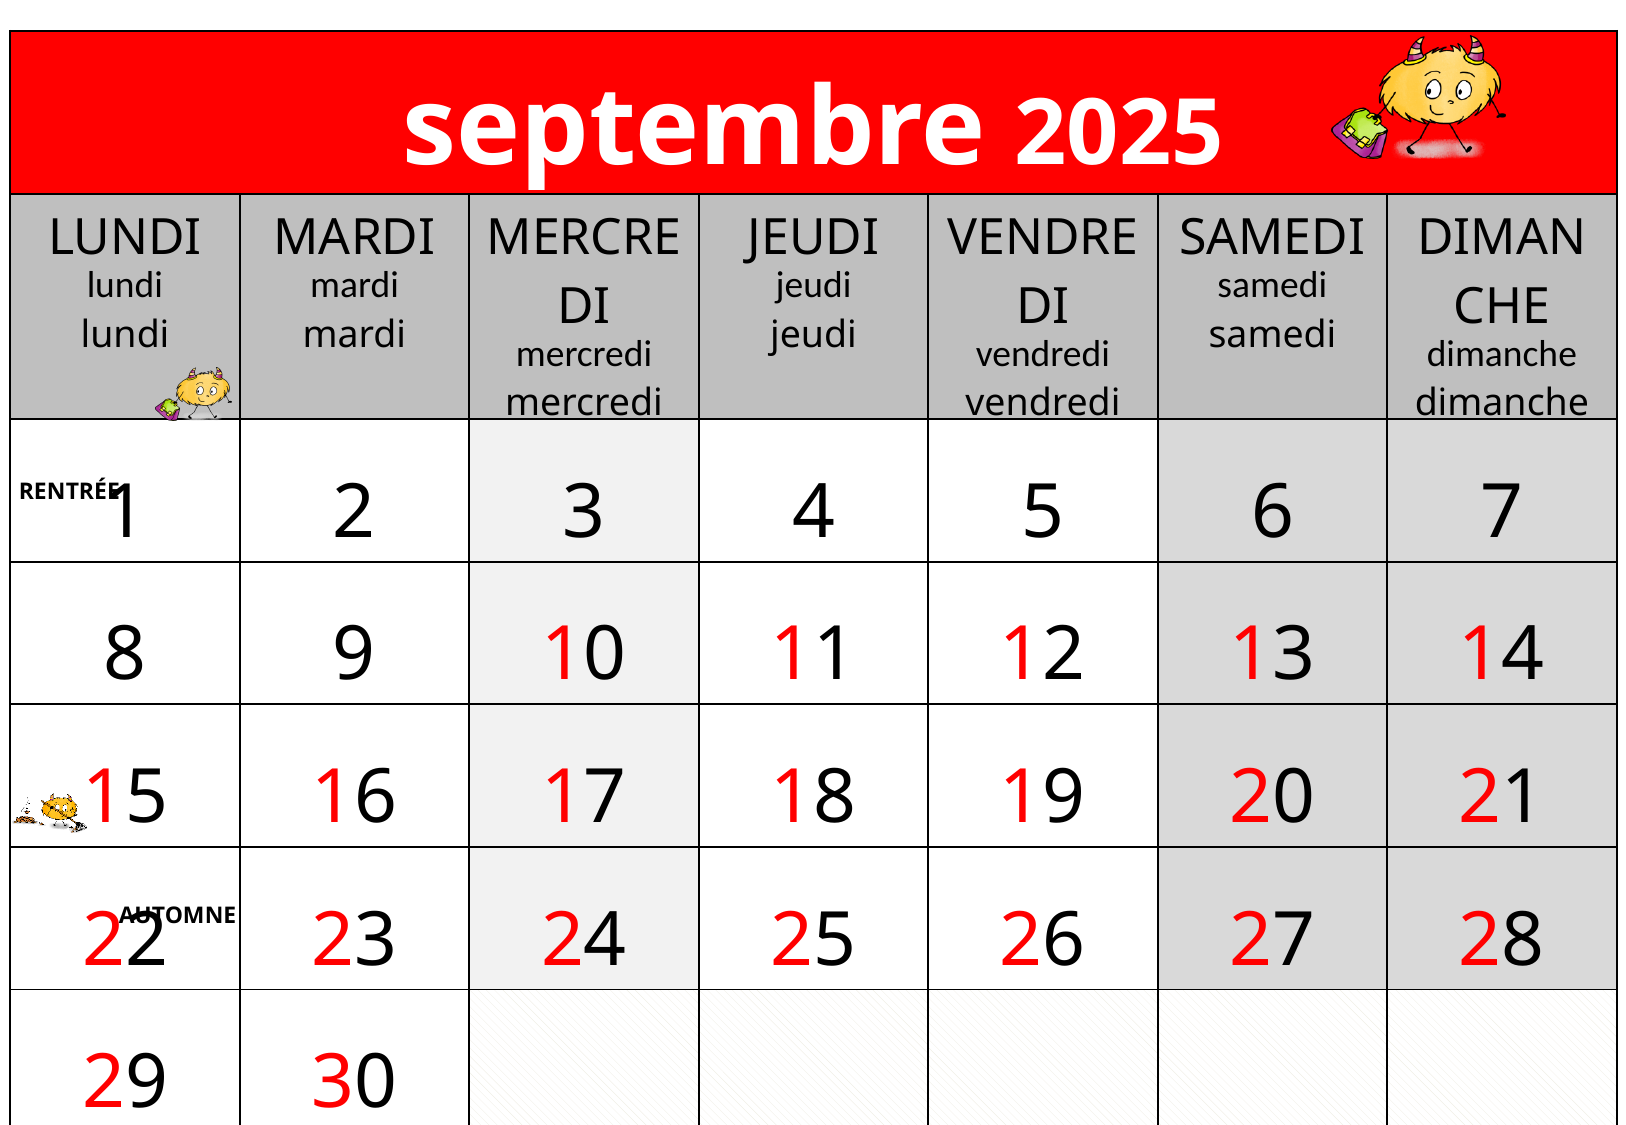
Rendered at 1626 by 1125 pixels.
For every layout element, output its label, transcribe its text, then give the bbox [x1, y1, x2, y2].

table_cell 4 [700, 420, 927, 561]
table_cell 16 [241, 705, 468, 846]
table_cell LUNDI lundi lundi [11, 195, 239, 418]
table_cell MARDI mardi mardi [241, 195, 468, 418]
table_cell 7 [1388, 420, 1616, 561]
table_cell 18 [700, 705, 927, 846]
table_cell 6 [1159, 420, 1386, 561]
table_cell 9 [241, 563, 468, 703]
table_cell VENDREDI vendredi vendredi [929, 195, 1157, 418]
table_cell 28 [1388, 848, 1616, 989]
table_cell [1159, 990, 1386, 1125]
table_cell [929, 990, 1157, 1125]
text_box RENTRÉE [0, 469, 135, 512]
table_cell 11 [700, 563, 927, 703]
picture [1330, 35, 1506, 159]
table_cell 23 [241, 848, 468, 989]
picture [155, 367, 232, 421]
table_cell JEUDI jeudi jeudi [700, 195, 927, 418]
table_cell [1388, 990, 1616, 1125]
table_cell 19 [929, 705, 1157, 846]
text_box AUTOMNE [85, 893, 252, 936]
table_cell 2 [241, 420, 468, 561]
table_cell SAMEDI samedi samedi [1159, 195, 1386, 418]
table_cell 17 [470, 705, 698, 846]
table_cell 5 [929, 420, 1157, 561]
table_cell DIMANCHE dimanche dimanche [1388, 195, 1616, 418]
table_cell 15 [11, 705, 239, 846]
table_cell 8 [11, 563, 239, 703]
table_cell 13 [1159, 563, 1386, 703]
table_cell 22 [11, 848, 239, 989]
table_cell 24 [470, 848, 698, 989]
table_cell 1 [11, 420, 239, 561]
table_cell 29 [11, 990, 239, 1125]
table_cell [700, 990, 927, 1125]
table_cell 3 [470, 420, 698, 561]
table_header septembre 2025 [11, 32, 1616, 193]
table_cell 12 [929, 563, 1157, 703]
table_cell 21 [1388, 705, 1616, 846]
table_cell 14 [1388, 563, 1616, 703]
picture [9, 793, 87, 833]
table_cell 25 [700, 848, 927, 989]
table_cell MERCREDI mercredi mercredi [470, 195, 698, 418]
table_cell 26 [929, 848, 1157, 989]
table_cell 20 [1159, 705, 1386, 846]
table_cell 30 [241, 990, 468, 1125]
table_cell 10 [470, 563, 698, 703]
table_cell 27 [1159, 848, 1386, 989]
table_cell [470, 990, 698, 1125]
